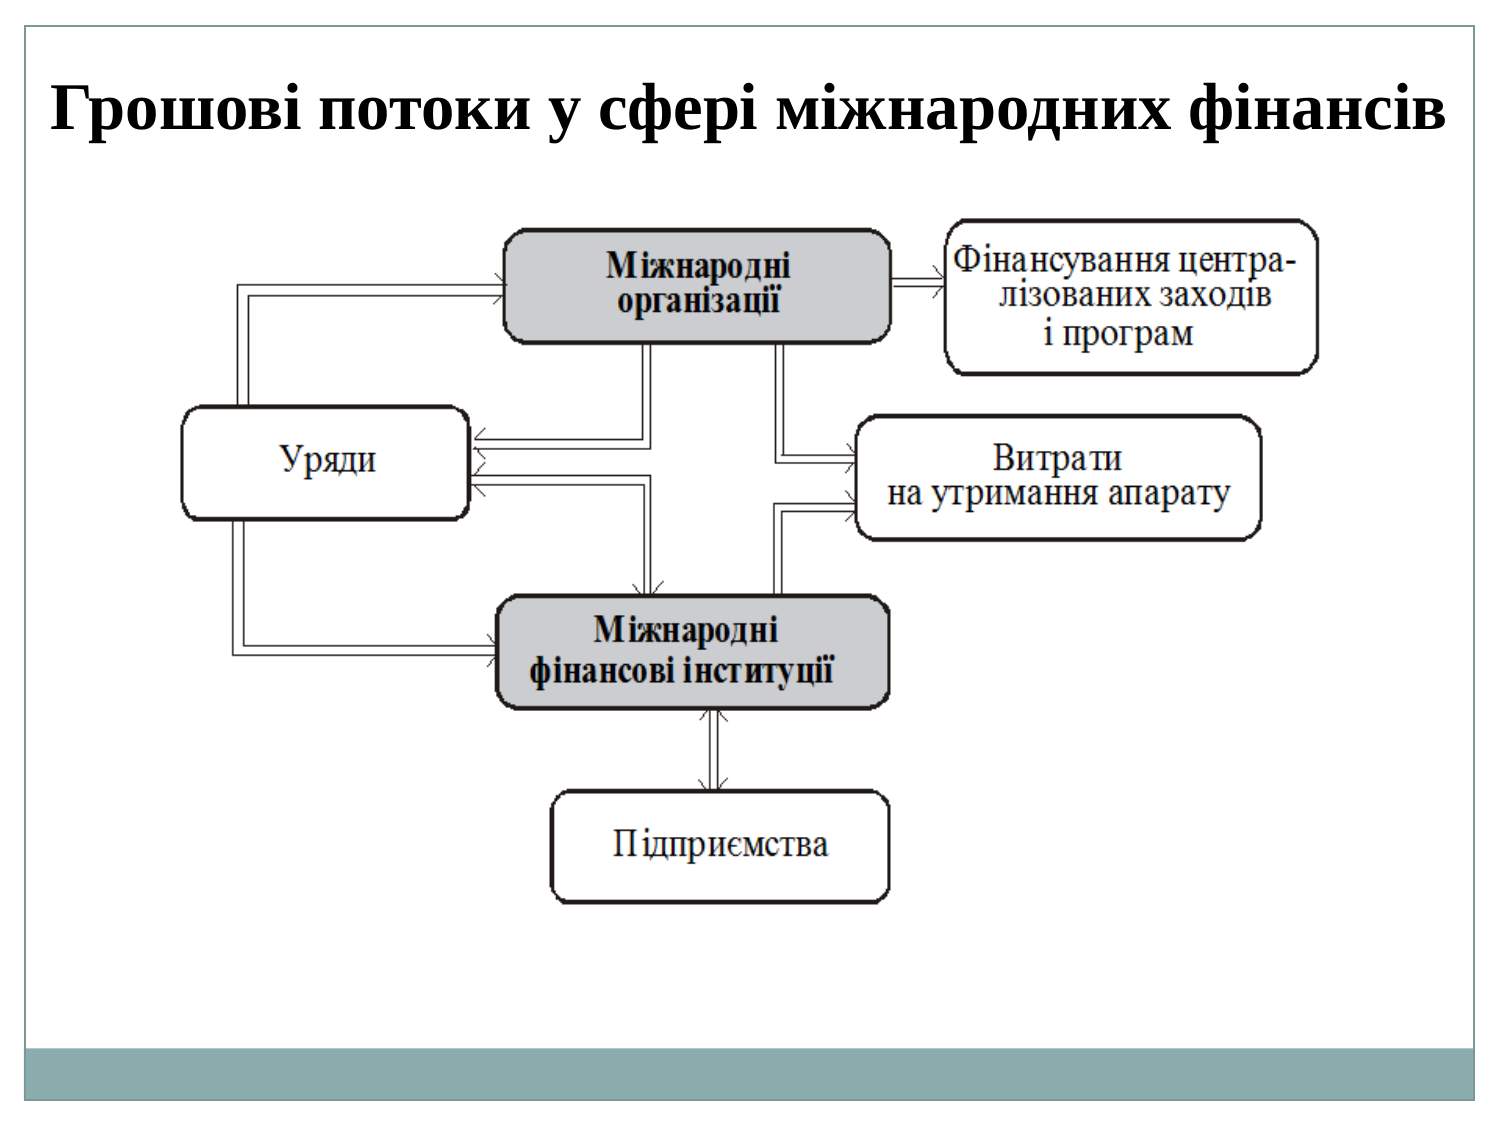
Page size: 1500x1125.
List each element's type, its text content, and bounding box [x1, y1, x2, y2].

text_box Грошові потоки у сфері міжнародних фінансів [35, 55, 1465, 150]
picture [176, 213, 1324, 912]
